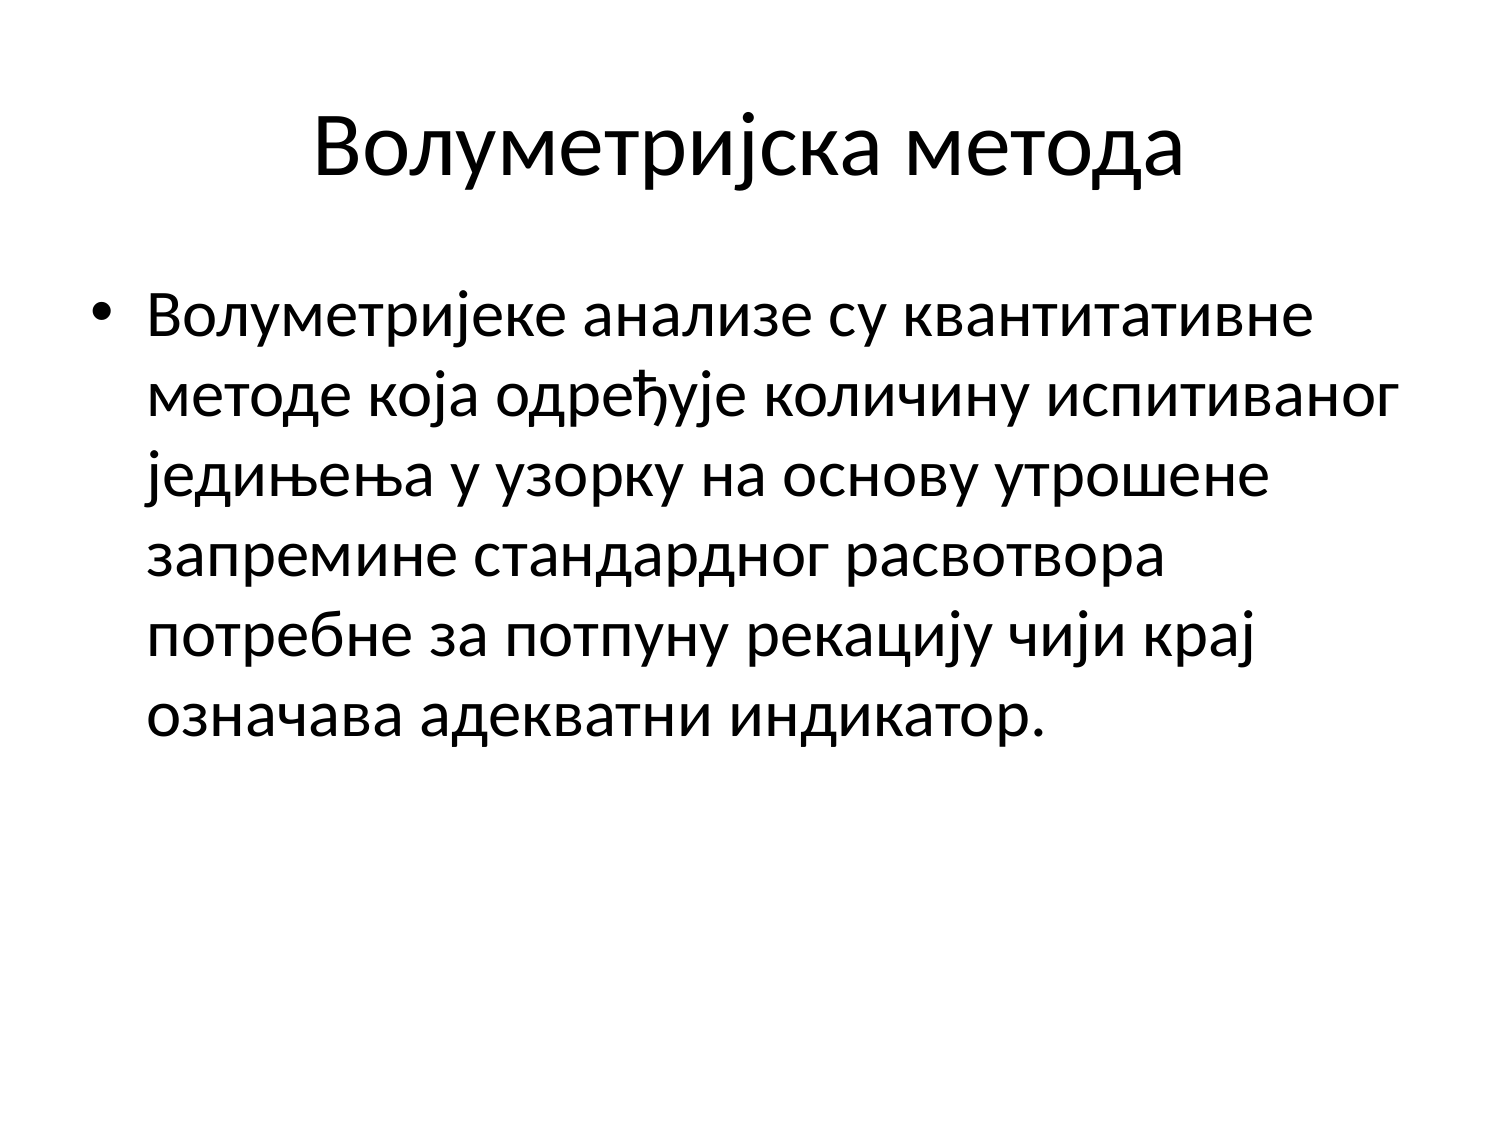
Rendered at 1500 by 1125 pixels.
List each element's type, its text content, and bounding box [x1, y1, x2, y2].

list Волуметријеке анализе су квантитативне методе која одређује количину испитиваног једињења у узорку на основу утрошене запремине стандардног расвотвора потребне за потпуну рекацију чији крај означава адекватни индикатор. [75, 262, 1425, 1005]
title Волуметријска метода [75, 45, 1425, 233]
